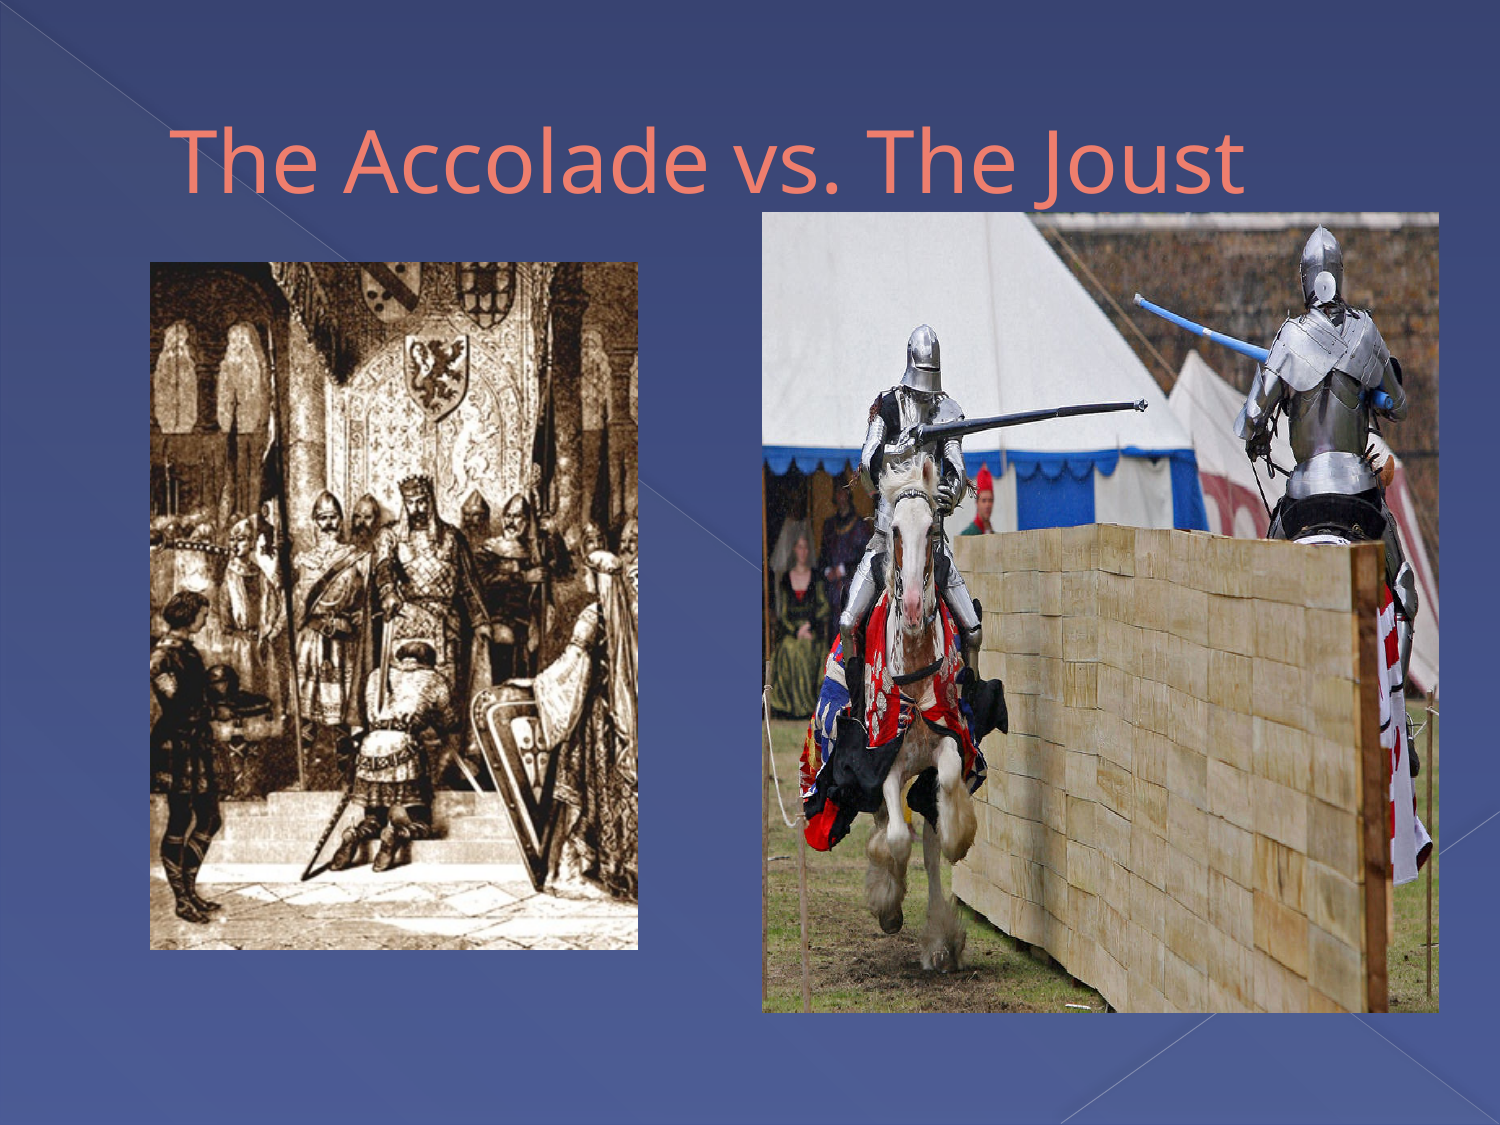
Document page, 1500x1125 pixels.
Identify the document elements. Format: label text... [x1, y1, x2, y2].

title The Accolade vs. The Joust [75, 43, 1425, 274]
picture [149, 262, 638, 951]
picture [762, 212, 1440, 1013]
